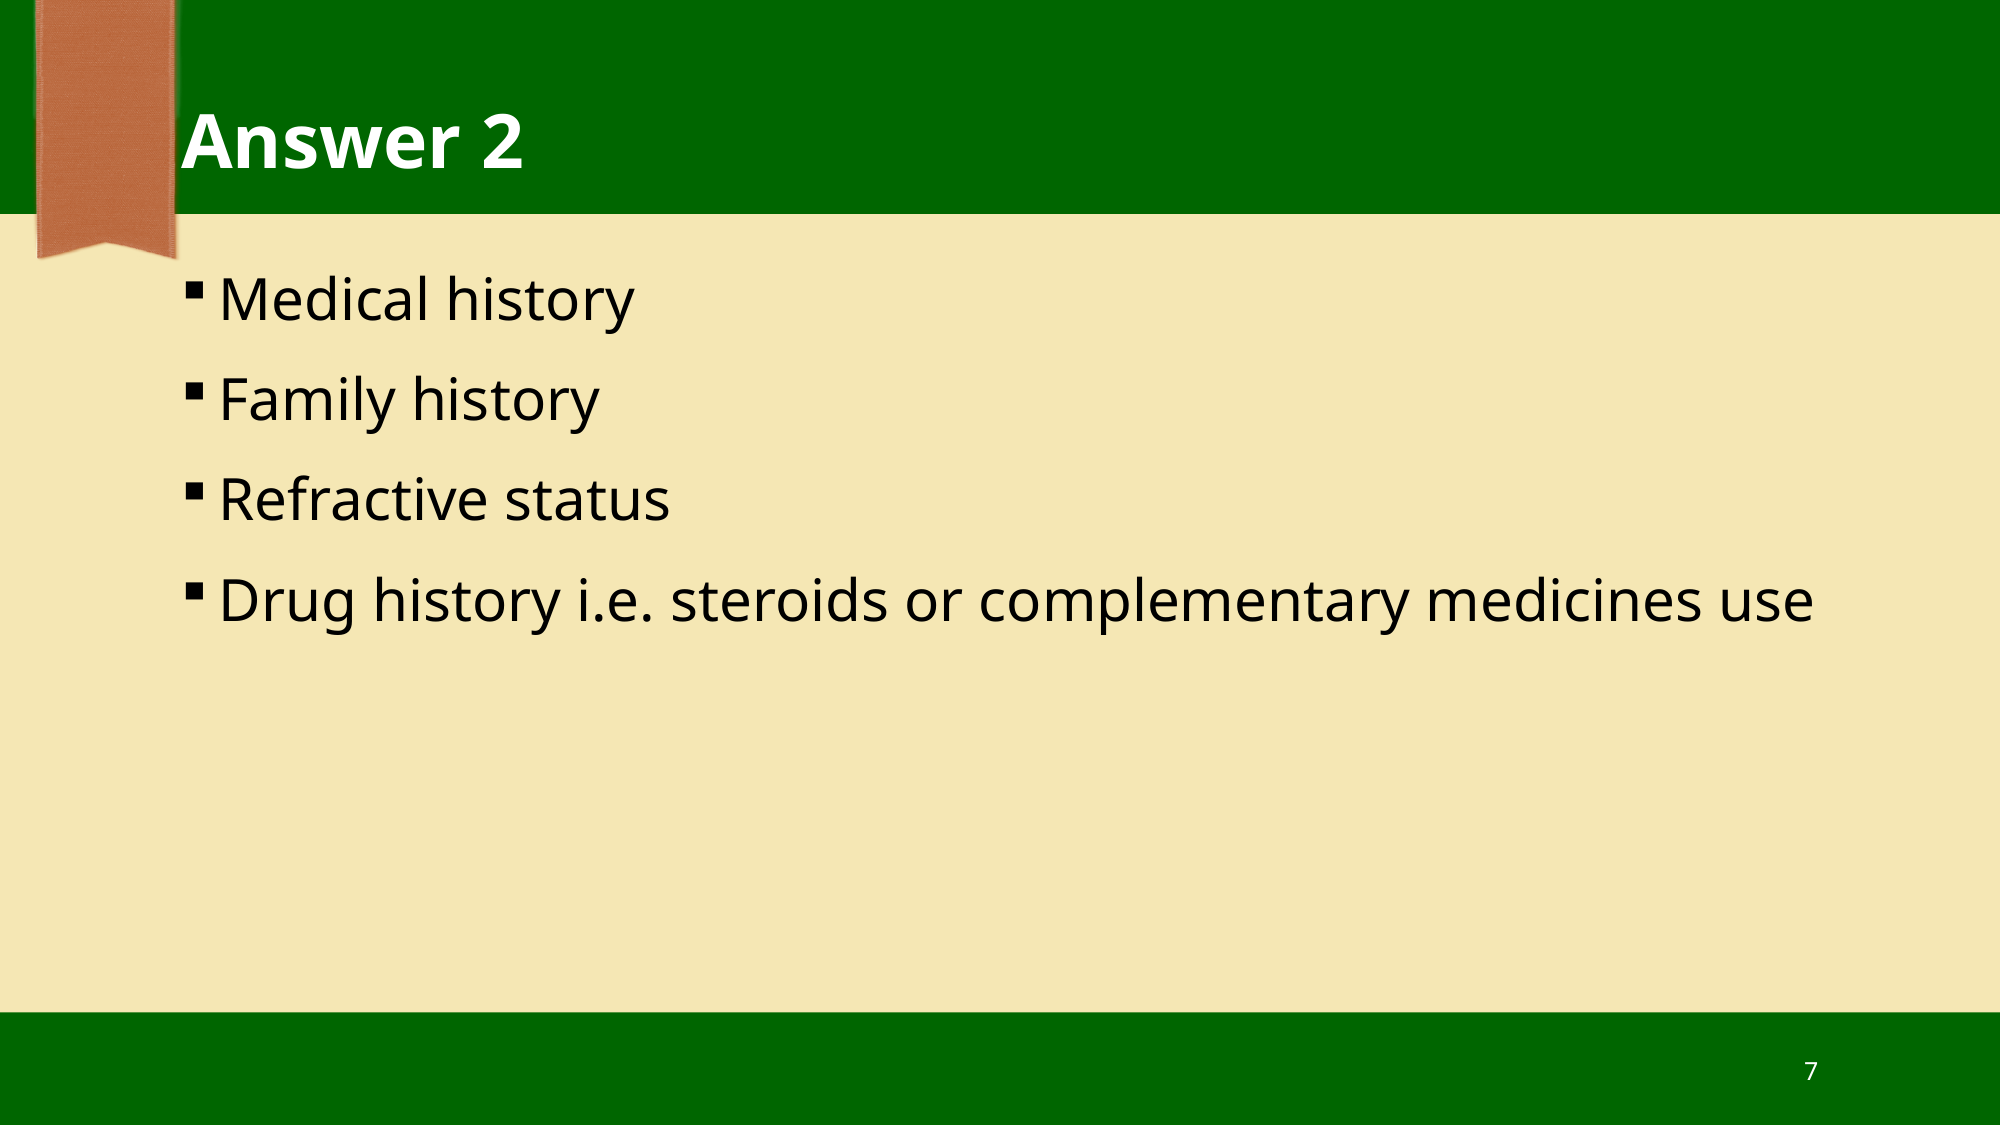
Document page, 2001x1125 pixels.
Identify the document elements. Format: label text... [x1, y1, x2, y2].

title Answer 2 [181, 12, 1819, 193]
slide_number 7 [1518, 1042, 1819, 1103]
list Medical history Family history Refractive status Drug history i.e. steroids or complementary medicines use [181, 262, 1819, 1013]
